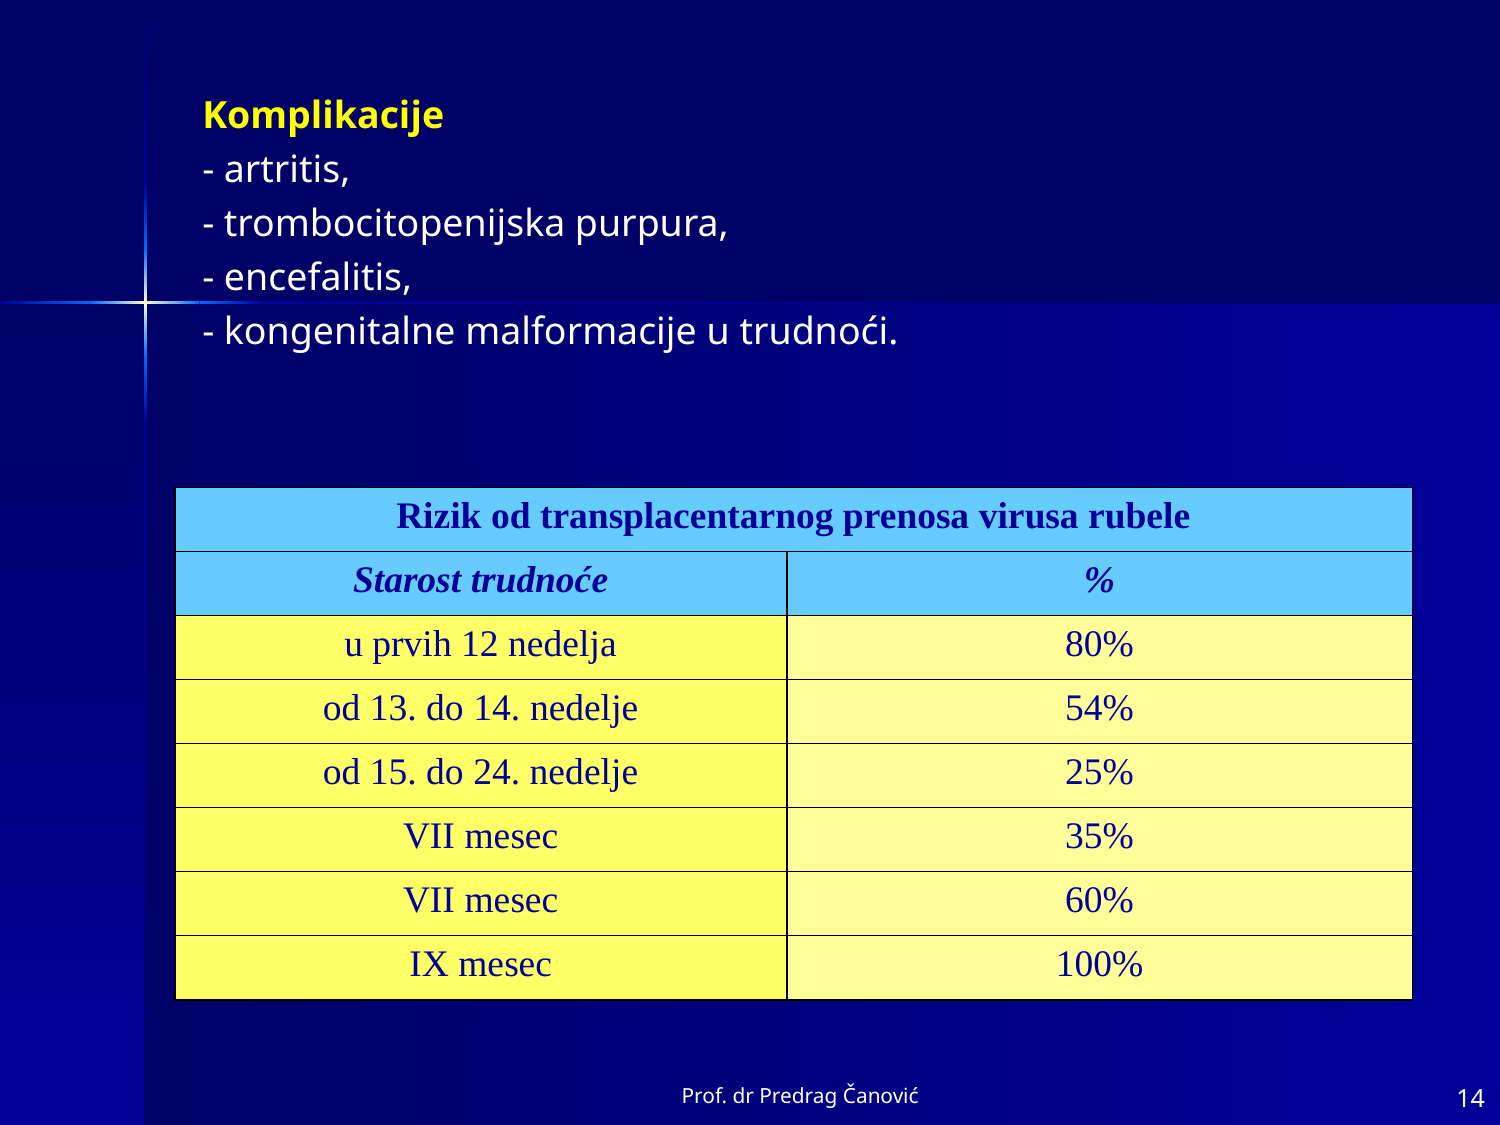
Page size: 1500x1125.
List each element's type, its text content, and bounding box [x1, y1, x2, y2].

table_cell 54% [788, 680, 1412, 743]
slide_number 14 [1187, 1074, 1500, 1125]
table_cell 25% [788, 744, 1412, 807]
footer Prof. dr Predrag Čanović [562, 1074, 1038, 1125]
table_cell 60% [788, 872, 1412, 935]
table_cell 35% [788, 808, 1412, 871]
table_cell VII mesec [176, 872, 786, 935]
table_cell VII mesec [176, 808, 786, 871]
table_cell u prvih 12 nedelja [176, 616, 786, 679]
table_cell 80% [788, 616, 1412, 679]
table_cell od 13. do 14. nedelje [176, 680, 786, 743]
table_cell % [788, 552, 1412, 615]
table_cell IX mesec [176, 936, 786, 999]
table_cell Starost trudnoće [176, 552, 786, 615]
text_box Komplikacije - artritis, - trombocitopenijska purpura, - encefalitis, - kongenitalne malformacije u trudnoći. [187, 74, 1425, 414]
table_header Rizik od transplacentarnog prenosa virusa rubele [176, 488, 1412, 551]
table_cell od 15. do 24. nedelje [176, 744, 786, 807]
table_cell 100% [788, 936, 1412, 999]
